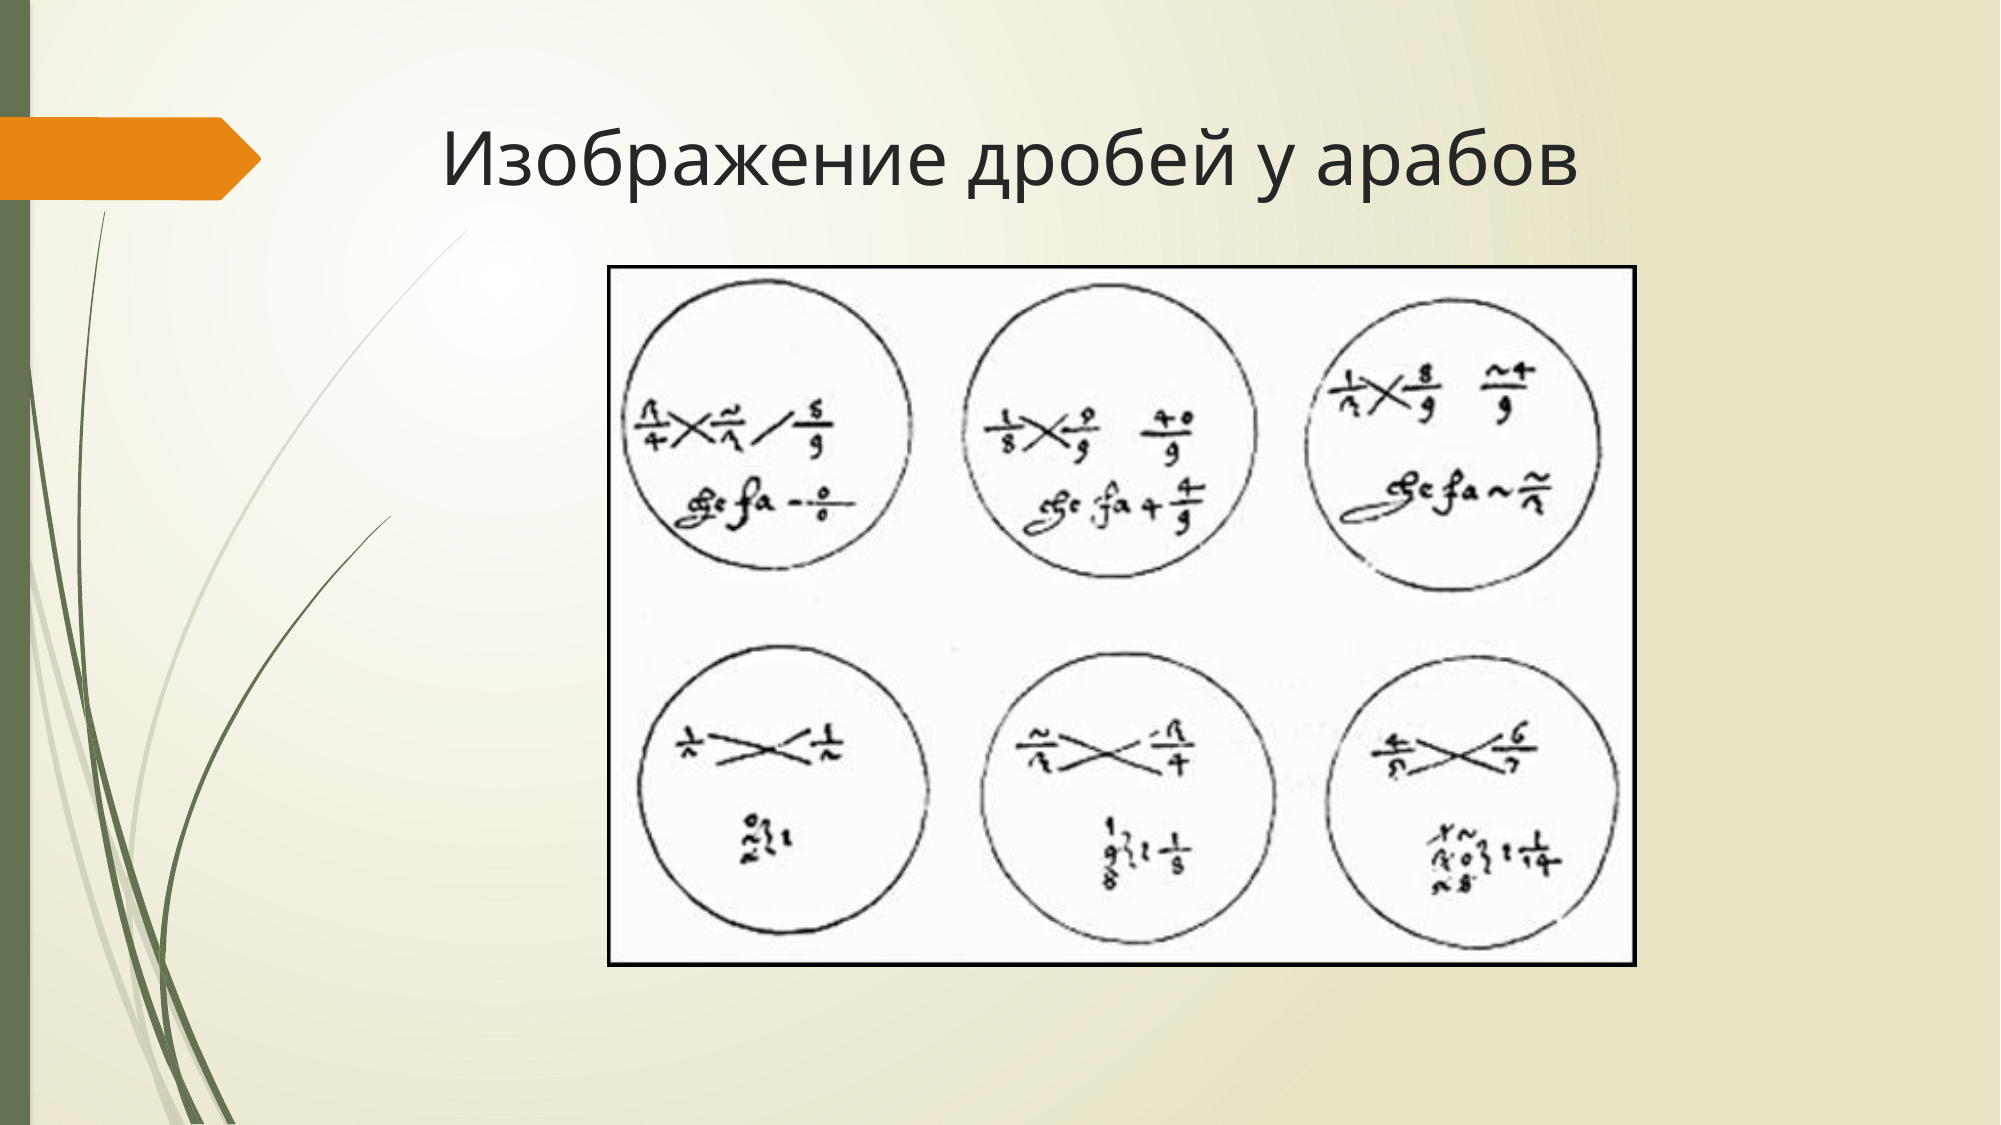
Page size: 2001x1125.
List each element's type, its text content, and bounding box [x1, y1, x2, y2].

title Изображение дробей у арабов [425, 102, 1888, 313]
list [607, 264, 1637, 967]
